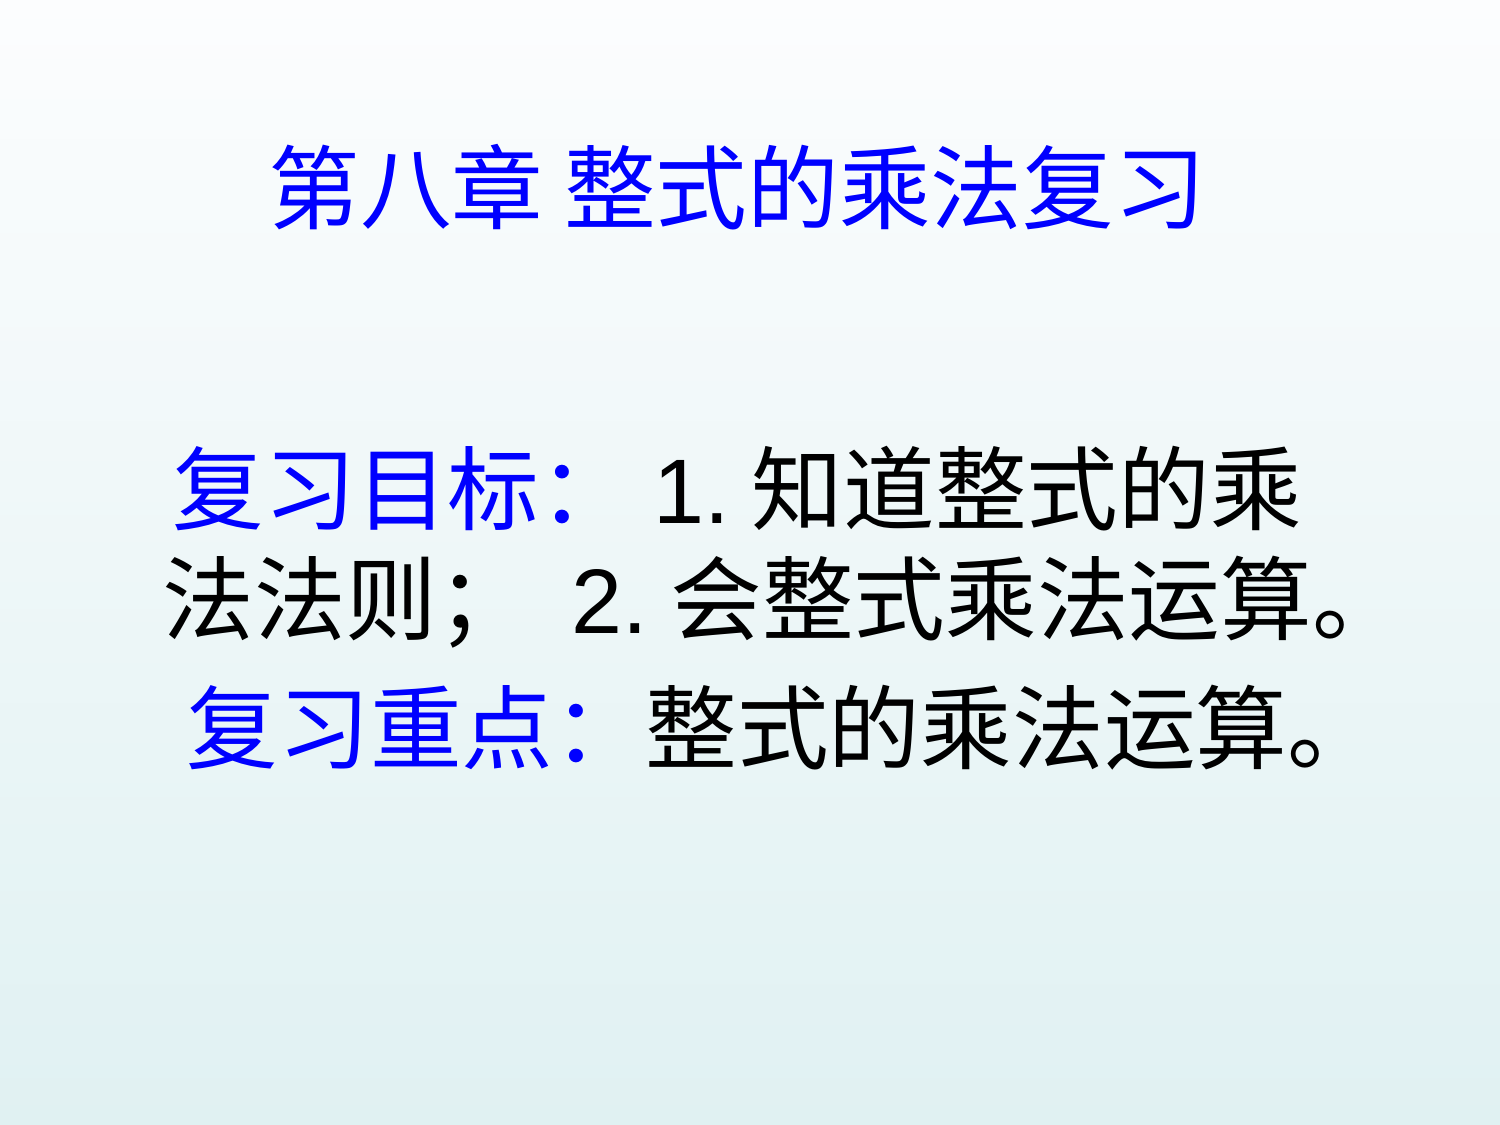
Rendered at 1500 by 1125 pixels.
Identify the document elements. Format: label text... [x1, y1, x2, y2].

title 第八章 整式的乘法复习 [99, 74, 1376, 317]
subtitle 复习目标：1.知道整式的乘法法则； 2.会整式乘法运算。 复习重点：整式的乘法运算。 [137, 424, 1338, 1088]
